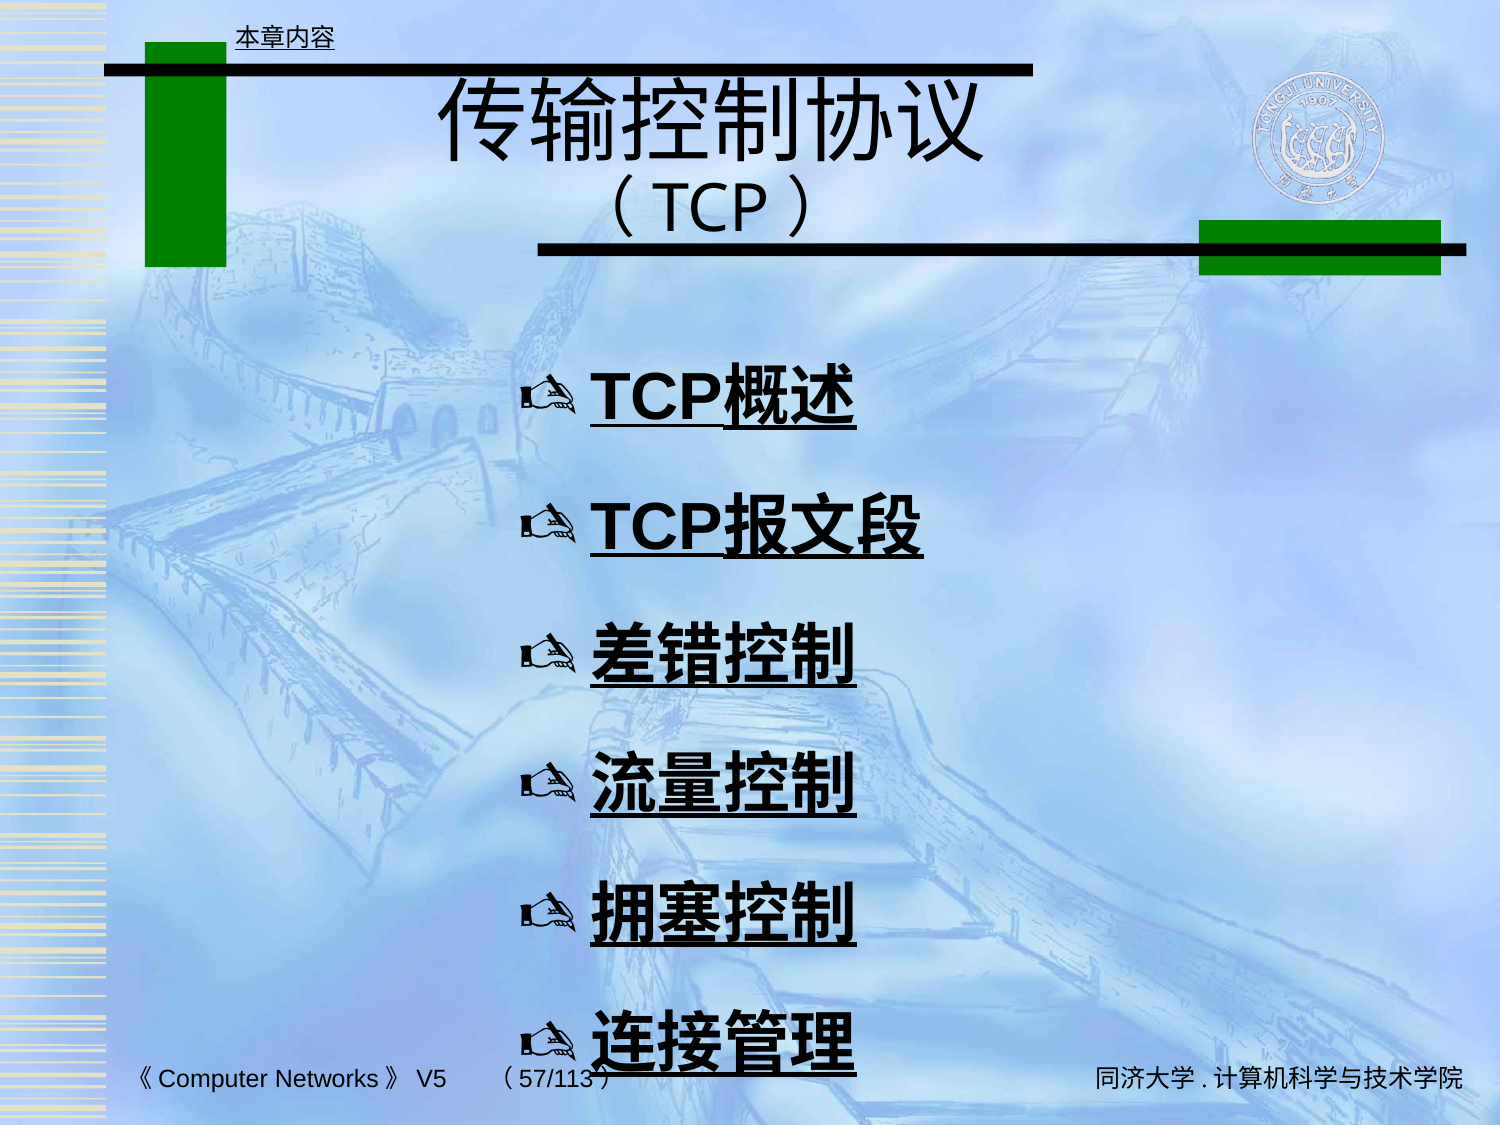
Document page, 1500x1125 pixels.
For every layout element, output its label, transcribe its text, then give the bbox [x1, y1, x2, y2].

text_box 本章内容 [220, 14, 1463, 66]
list TCP概述 TCP报文段 差错控制 流量控制 拥塞控制 连接管理 [501, 326, 1001, 1024]
title 传输控制协议 （TCP） [230, 78, 1193, 244]
picture [0, 65, 104, 77]
picture [0, 0, 1500, 1125]
